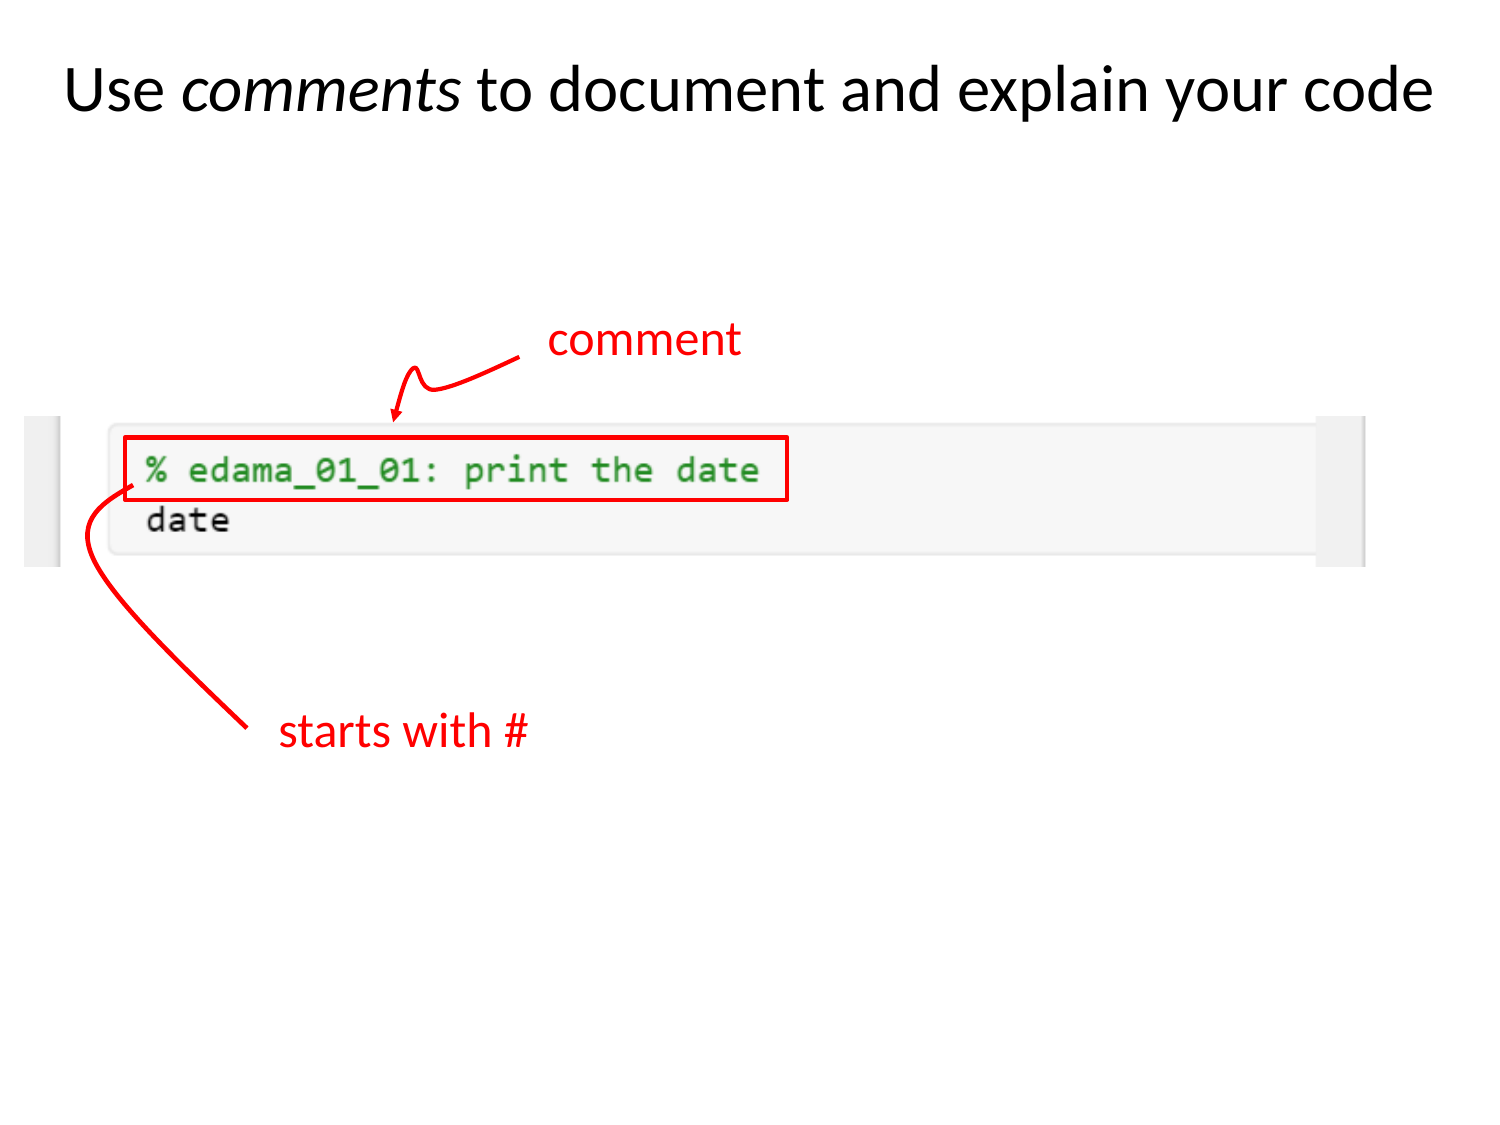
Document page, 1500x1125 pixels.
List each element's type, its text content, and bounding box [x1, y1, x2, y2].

text_box [100, 576, 249, 730]
text_box [390, 354, 521, 415]
picture [24, 416, 1376, 568]
text_box starts with # [263, 690, 545, 765]
text_box Use comments to document and explain your code [49, 37, 1451, 133]
text_box comment [532, 298, 758, 374]
